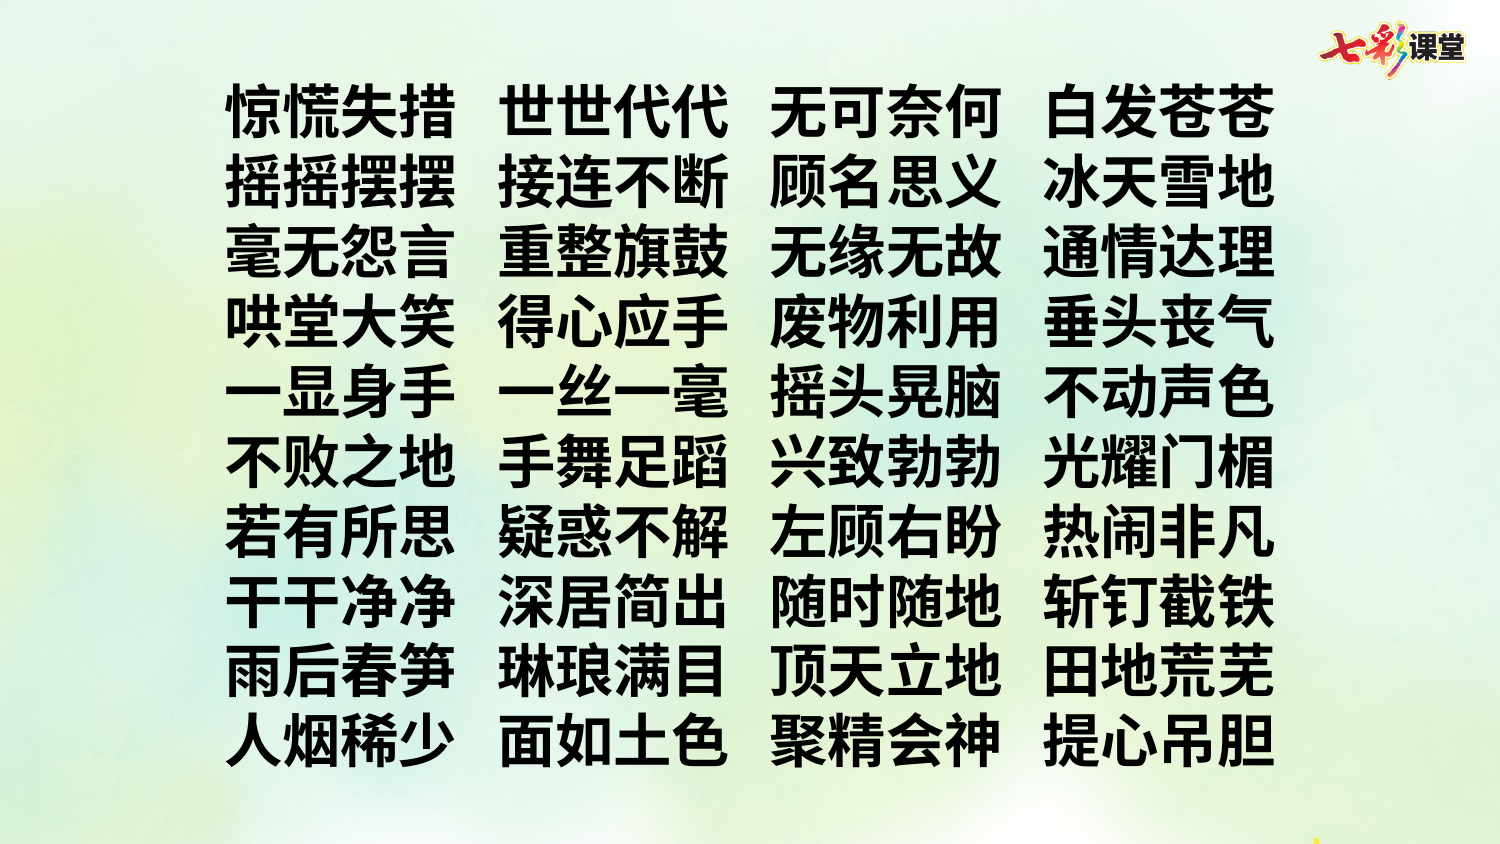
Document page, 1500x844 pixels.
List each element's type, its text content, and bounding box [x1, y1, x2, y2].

picture [0, 0, 1500, 844]
text_box 惊慌失措 世世代代 无可奈何 白发苍苍 摇摇摆摆 接连不断 顾名思义 冰天雪地 毫无怨言 重整旗鼓 无缘无故 通情达理 哄堂大笑 得心应手 废物利用 垂头丧气 一显身手 一丝一毫 摇头晃脑 不动声色 不败之地 手舞足蹈 兴致勃勃 光耀门楣 若有所思 疑惑不解 左顾右盼 热闹非凡 干干净净 深居简出 随时随地 斩钉截铁 雨后春笋 琳琅满目 顶天立地 田地荒芜 人烟稀少 面如土色 聚精会神 提心吊胆 [41, 67, 1459, 782]
